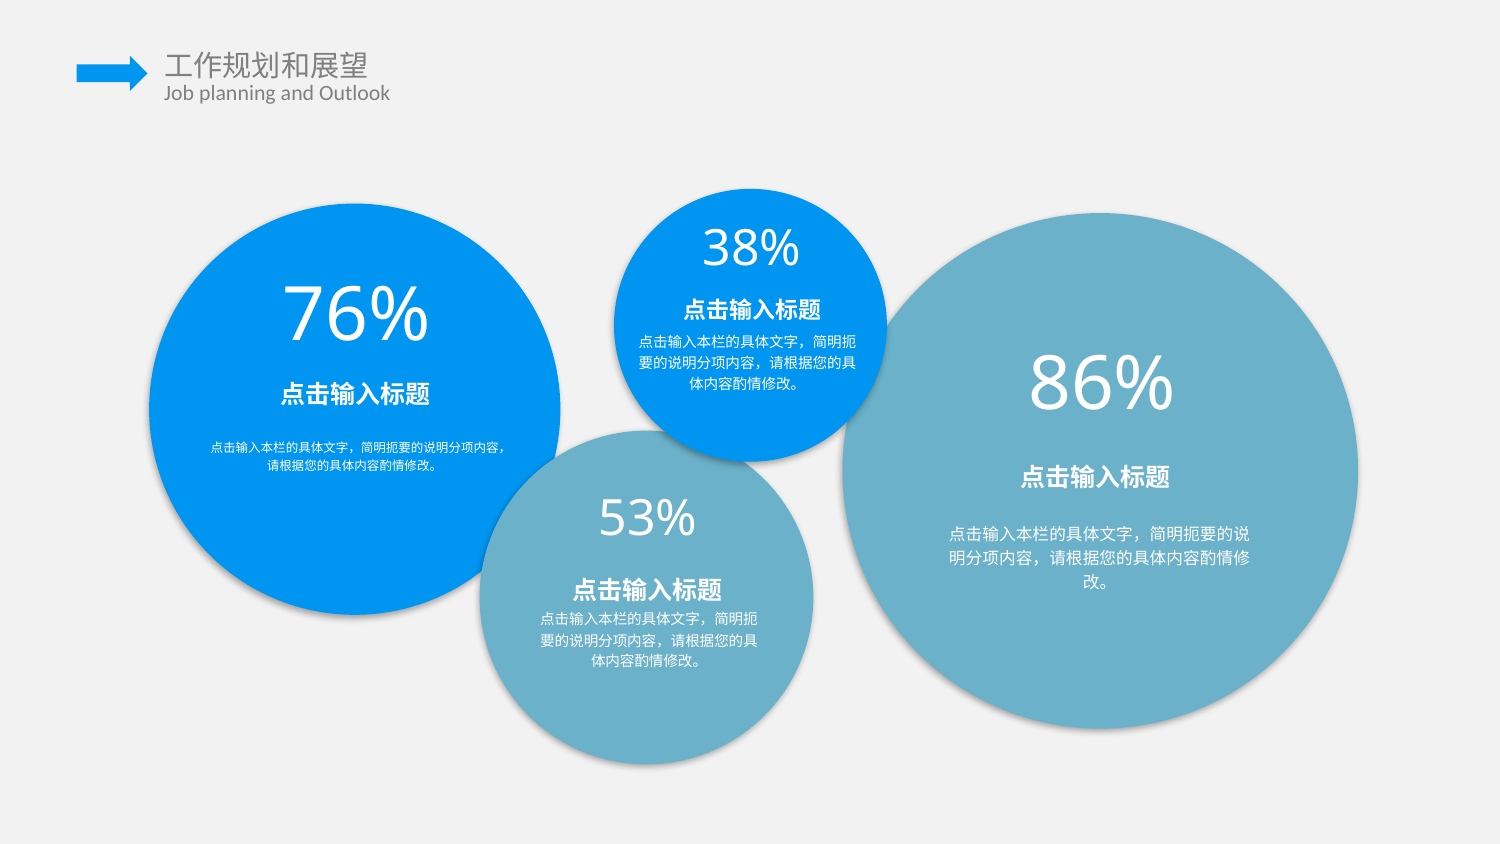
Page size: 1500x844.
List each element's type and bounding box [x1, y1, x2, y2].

text_box [148, 203, 561, 616]
text_box [842, 212, 1359, 729]
text_box [613, 188, 888, 463]
text_box [479, 430, 814, 765]
